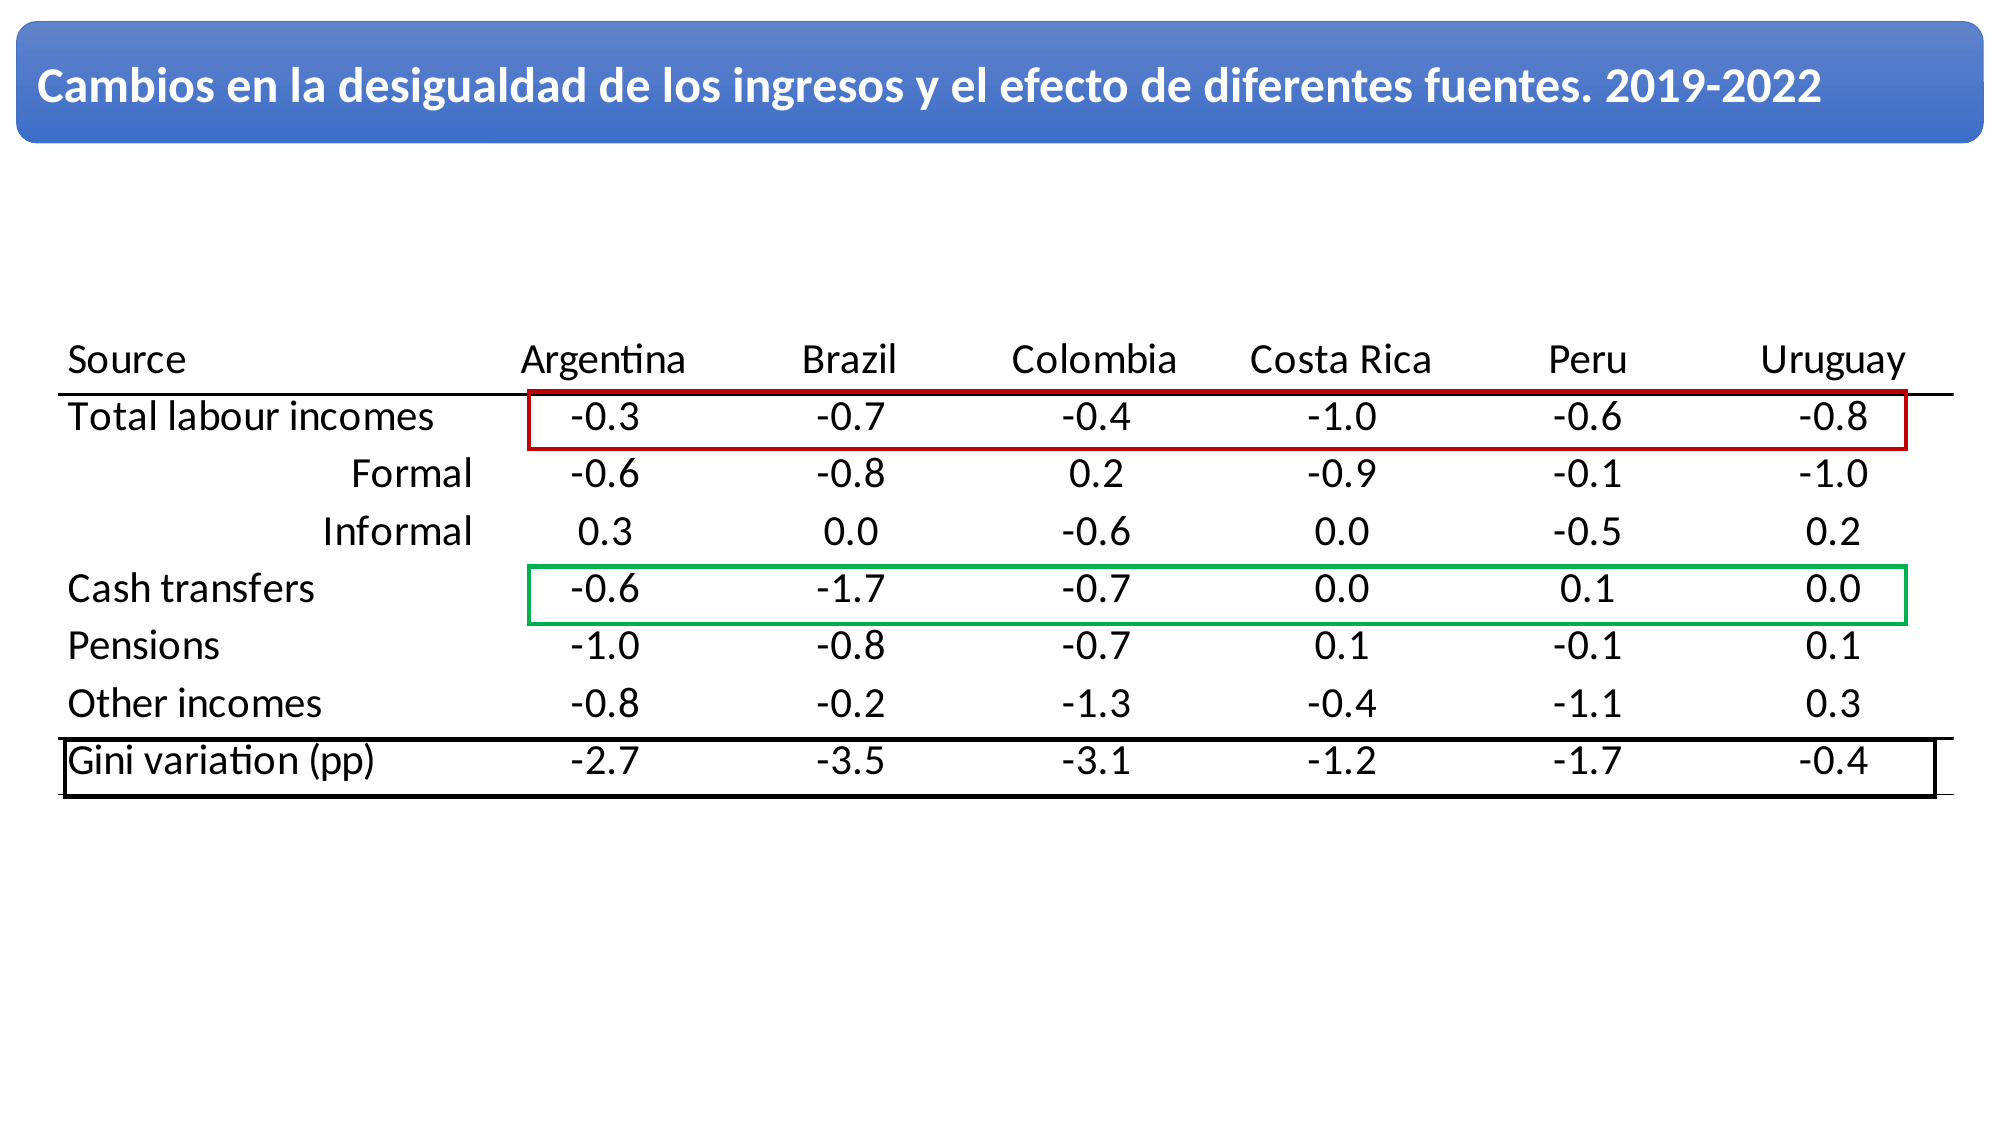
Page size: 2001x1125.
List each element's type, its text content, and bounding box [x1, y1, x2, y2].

text_box Cambios en la desigualdad de los ingresos y el efecto de diferentes fuentes. 2019-2022 [16, 21, 1984, 144]
picture [58, 336, 1957, 797]
